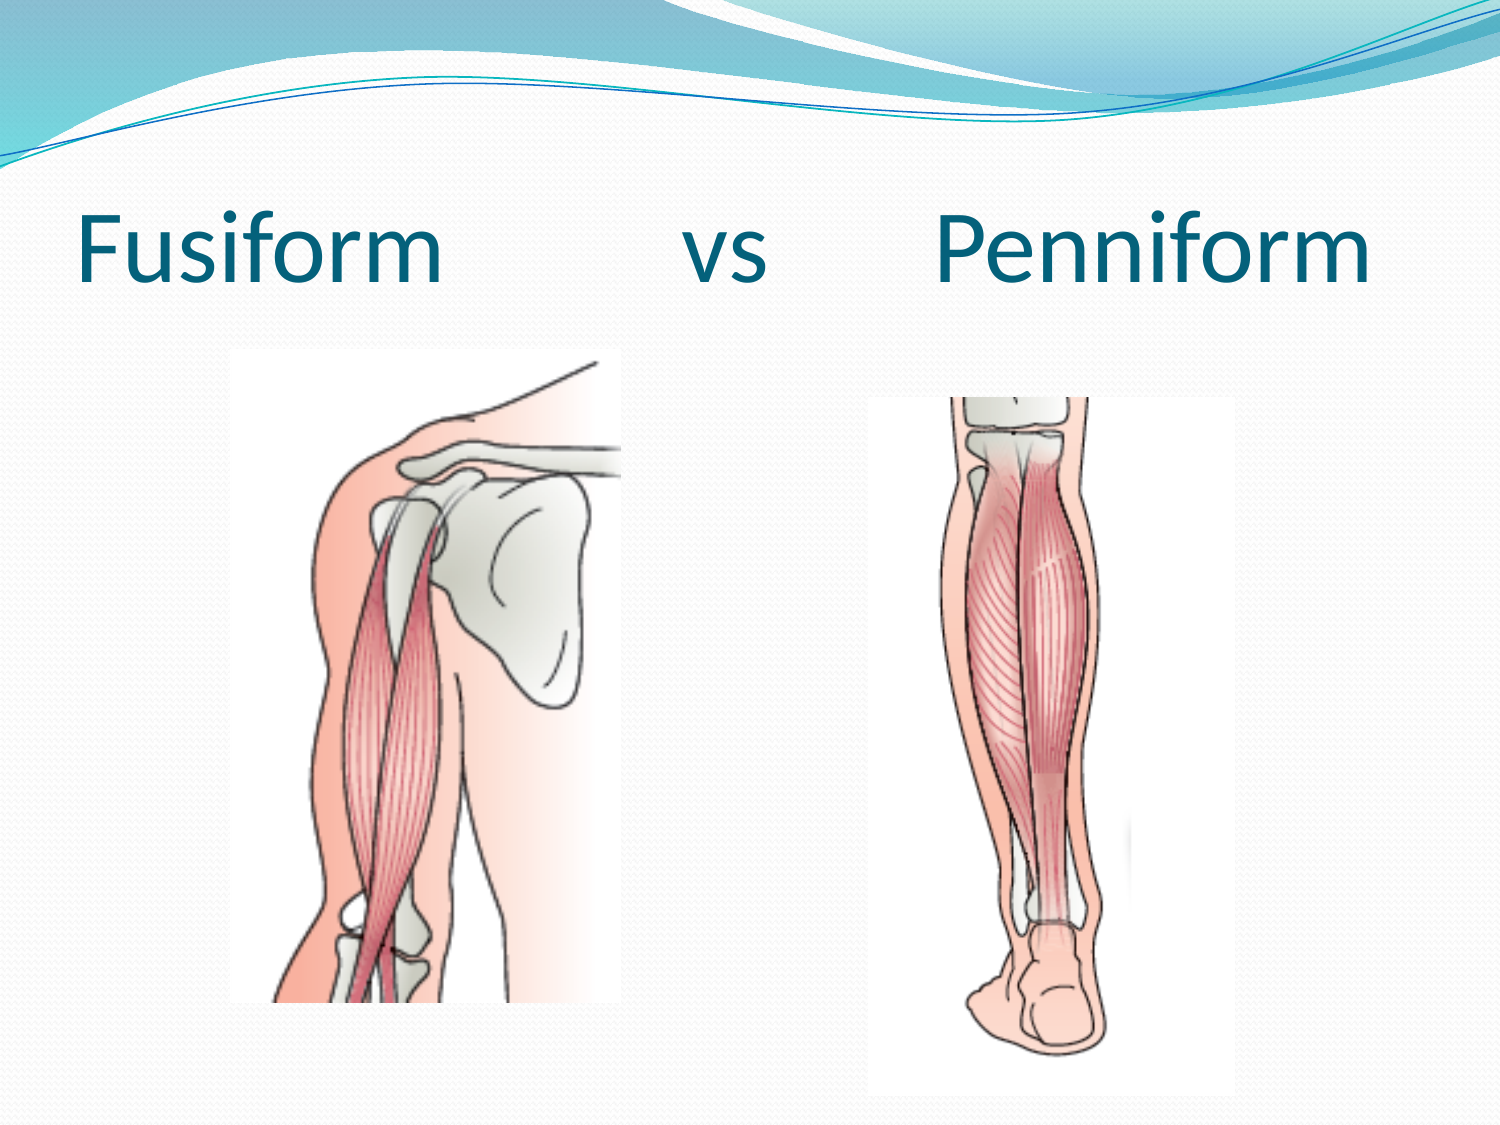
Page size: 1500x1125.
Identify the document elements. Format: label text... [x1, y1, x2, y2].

title Fusiform vs Penniform [75, 115, 1425, 303]
picture [867, 396, 1235, 1096]
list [229, 349, 621, 1004]
